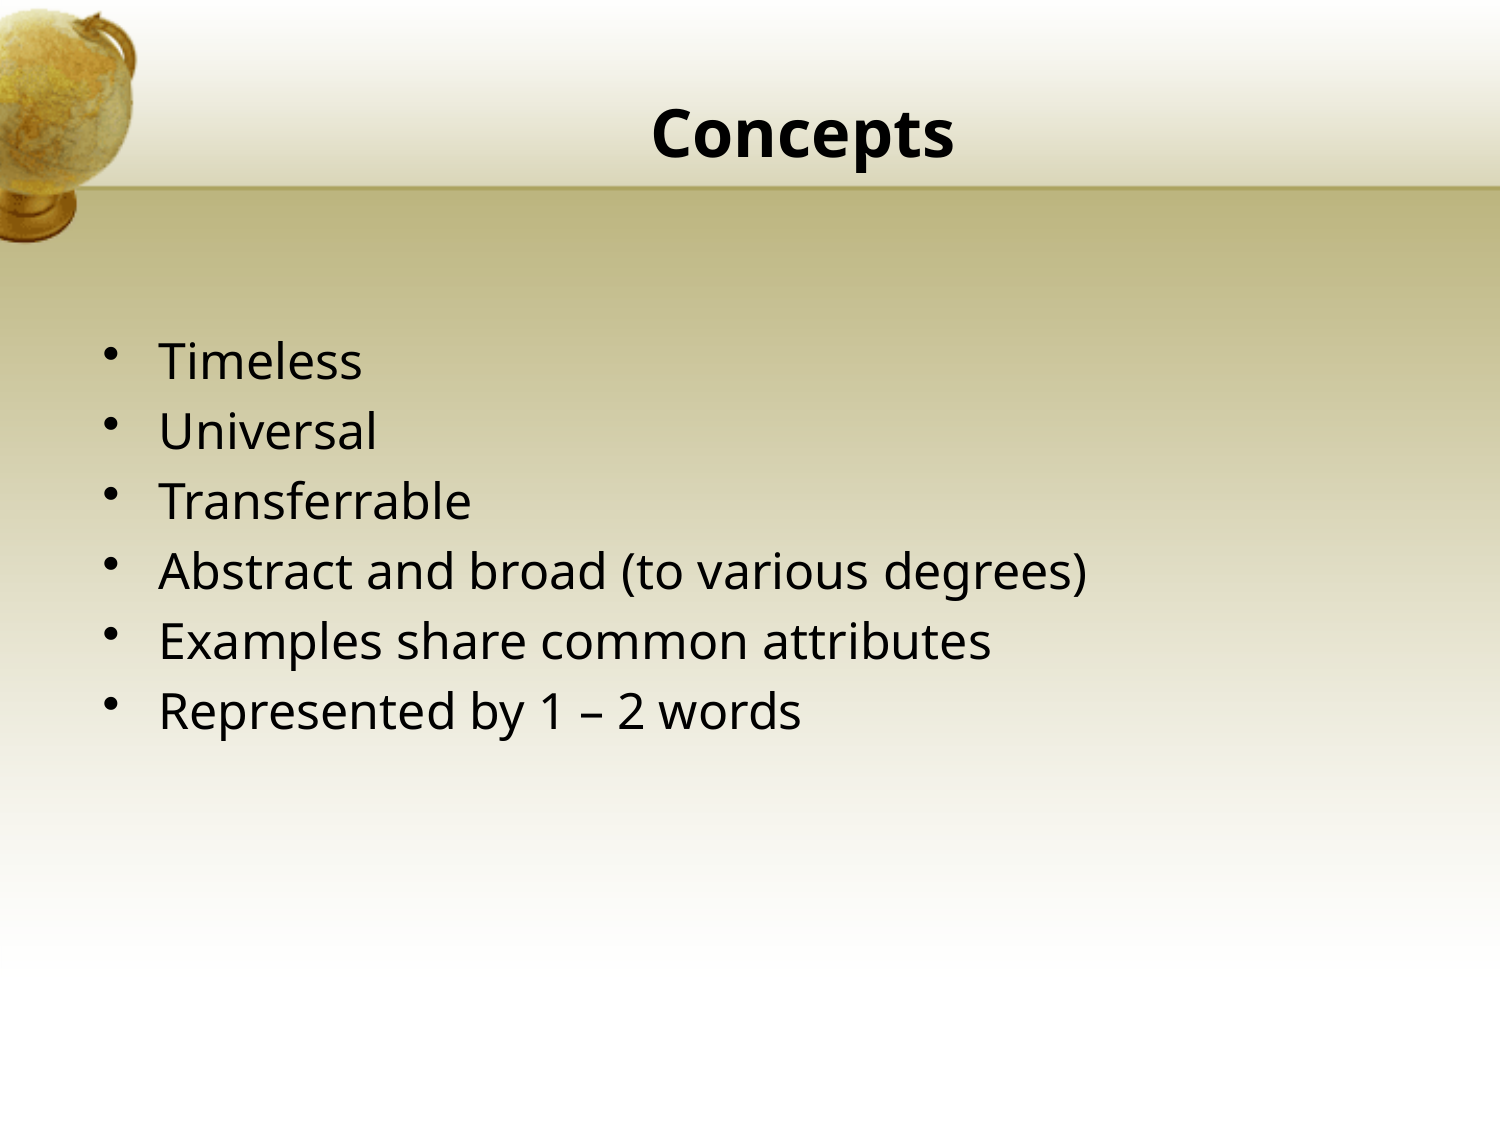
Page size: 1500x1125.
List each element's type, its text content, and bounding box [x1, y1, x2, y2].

title Concepts [171, 36, 1436, 179]
picture [0, 0, 1500, 1125]
list Timeless Universal Transferrable Abstract and broad (to various degrees) Examples share common attributes Represented by 1 – 2 words [87, 321, 1352, 1125]
